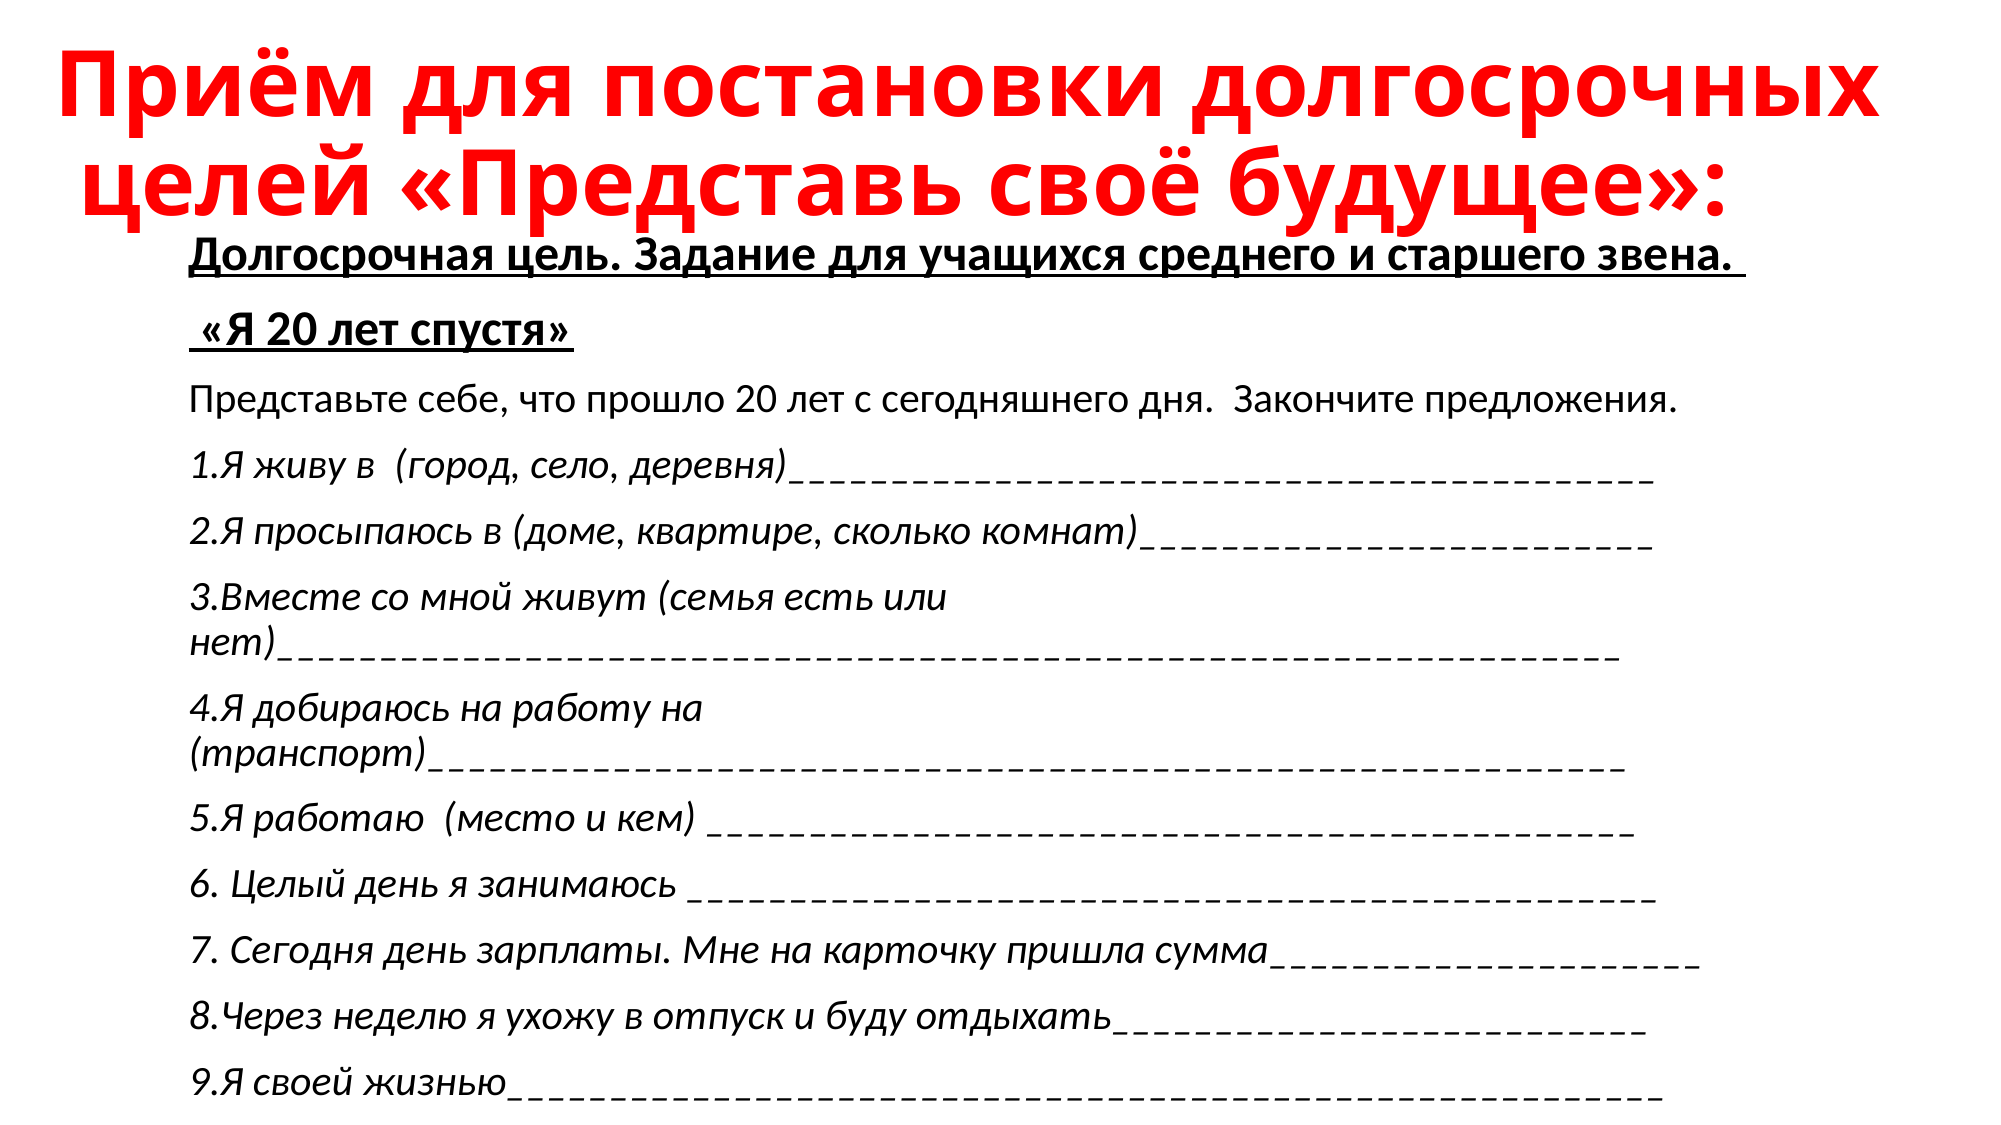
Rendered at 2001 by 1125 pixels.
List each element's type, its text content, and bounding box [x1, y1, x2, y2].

list Долгосрочная цель. Задание для учащихся среднего и старшего звена. «Я 20 лет спустя» Представьте себе, что прошло 20 лет с сегодняшнего дня. Закончите предложения. 1.Я живу в (город, село, деревня)__________________________________________ 2.Я просыпаюсь в (доме, квартире, сколько комнат)_________________________ 3.Вместе со мной живут (семья есть или нет)_________________________________________________________________ 4.Я добираюсь на работу на (транспорт)__________________________________________________________ 5.Я работаю (место и кем) _____________________________________________ 6. Целый день я занимаюсь _______________________________________________ 7. Сегодня день зарплаты. Мне на карточку пришла сумма_____________________ 8.Через неделю я ухожу в отпуск и буду отдыхать__________________________ 9.Я своей жизнью________________________________________________________ [173, 219, 2000, 934]
title Приём для постановки долгосрочных целей «Представь своё будущее»: [39, 27, 1903, 245]
